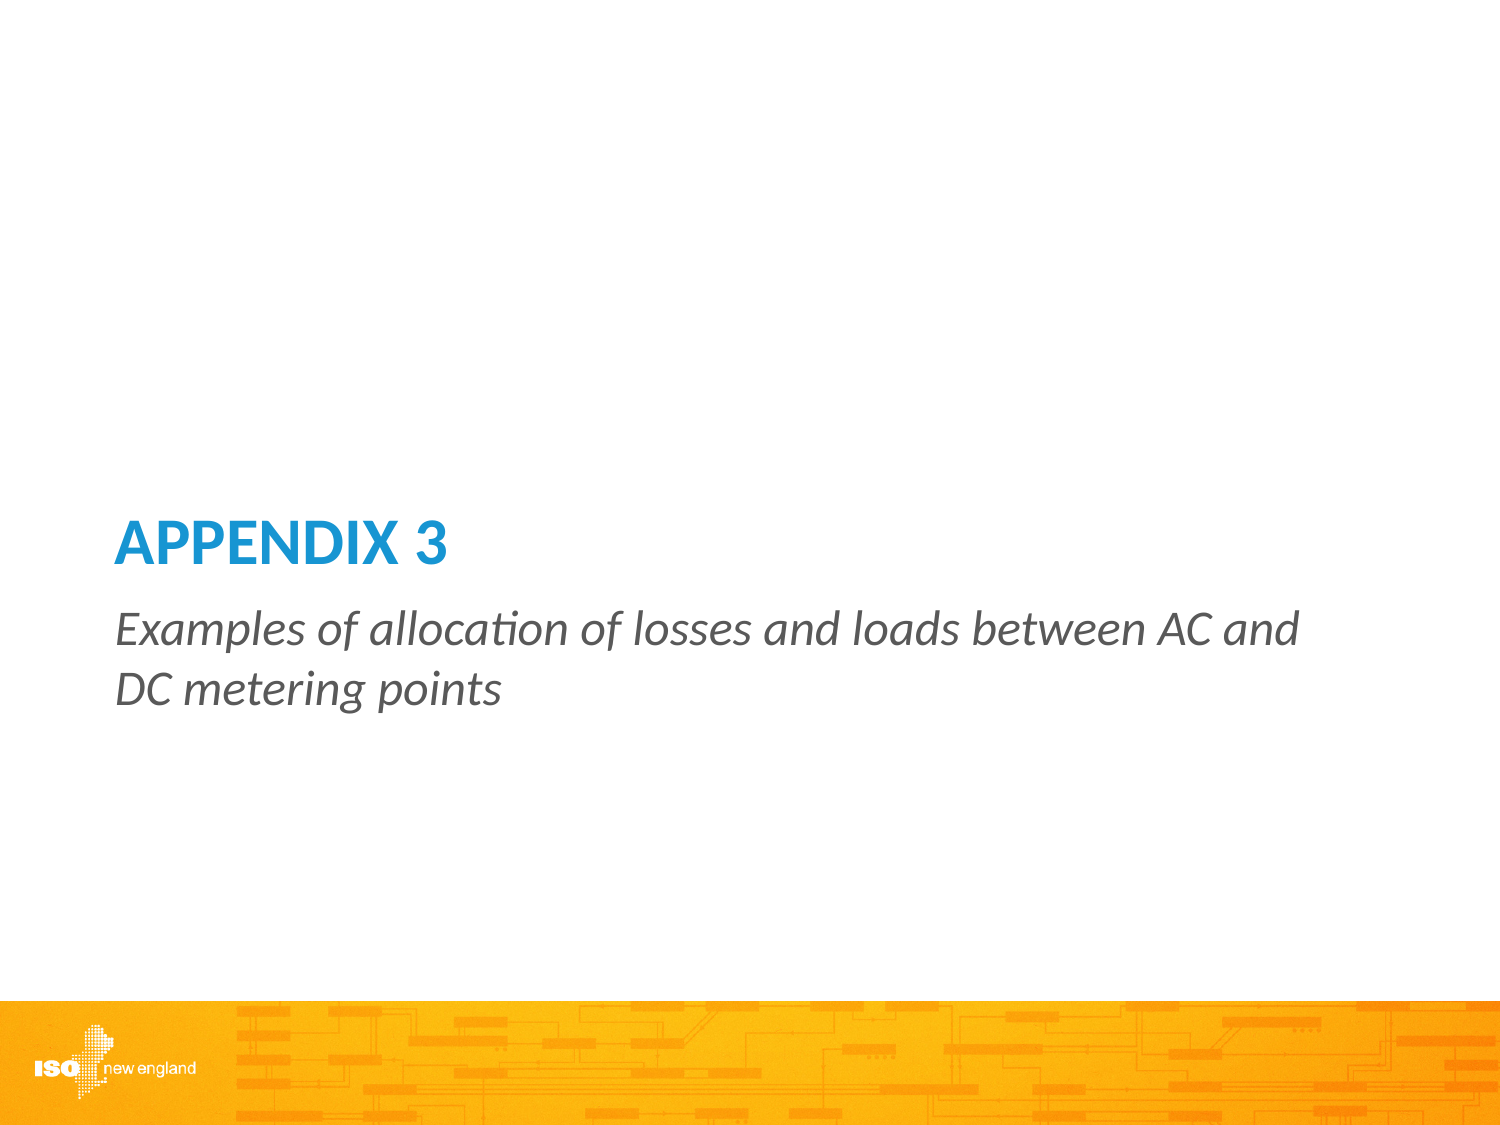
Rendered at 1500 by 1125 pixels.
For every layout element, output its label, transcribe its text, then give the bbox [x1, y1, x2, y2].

list Examples of allocation of losses and loads between AC and DC metering points [99, 587, 1375, 834]
picture [0, 1001, 1500, 1125]
title Appendix 3 [99, 362, 1375, 586]
